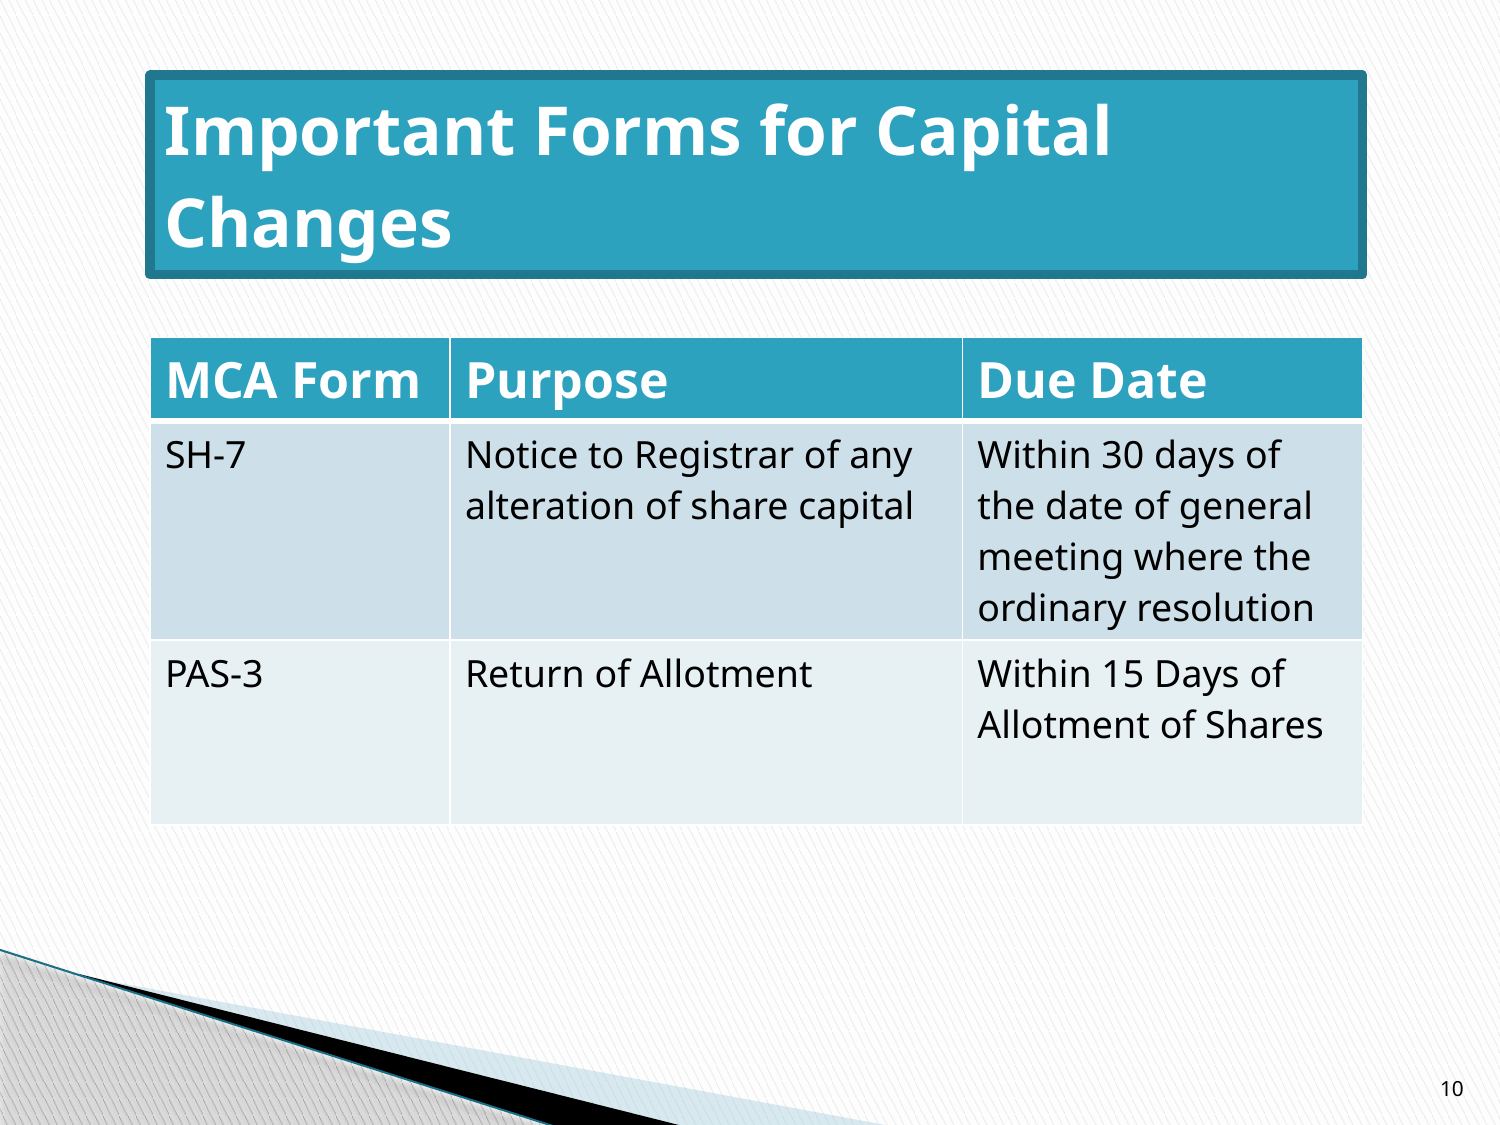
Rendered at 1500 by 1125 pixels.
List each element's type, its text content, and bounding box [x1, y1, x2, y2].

table_header Purpose [451, 338, 962, 418]
table_header Due Date [963, 338, 1362, 418]
table_cell Within 15 Days of Allotment of Shares [963, 641, 1362, 824]
table_cell Notice to Registrar of any alteration of share capital [451, 424, 962, 639]
table_cell PAS-3 [151, 641, 449, 824]
slide_number 10 [1418, 1051, 1479, 1112]
table_cell Within 30 days of the date of general meeting where the ordinary resolution [963, 424, 1362, 639]
table_header MCA Form [151, 338, 449, 418]
title Important Forms for Capital Changes [145, 70, 1367, 279]
table_cell Return of Allotment [451, 641, 962, 824]
table_cell SH-7 [151, 424, 449, 639]
